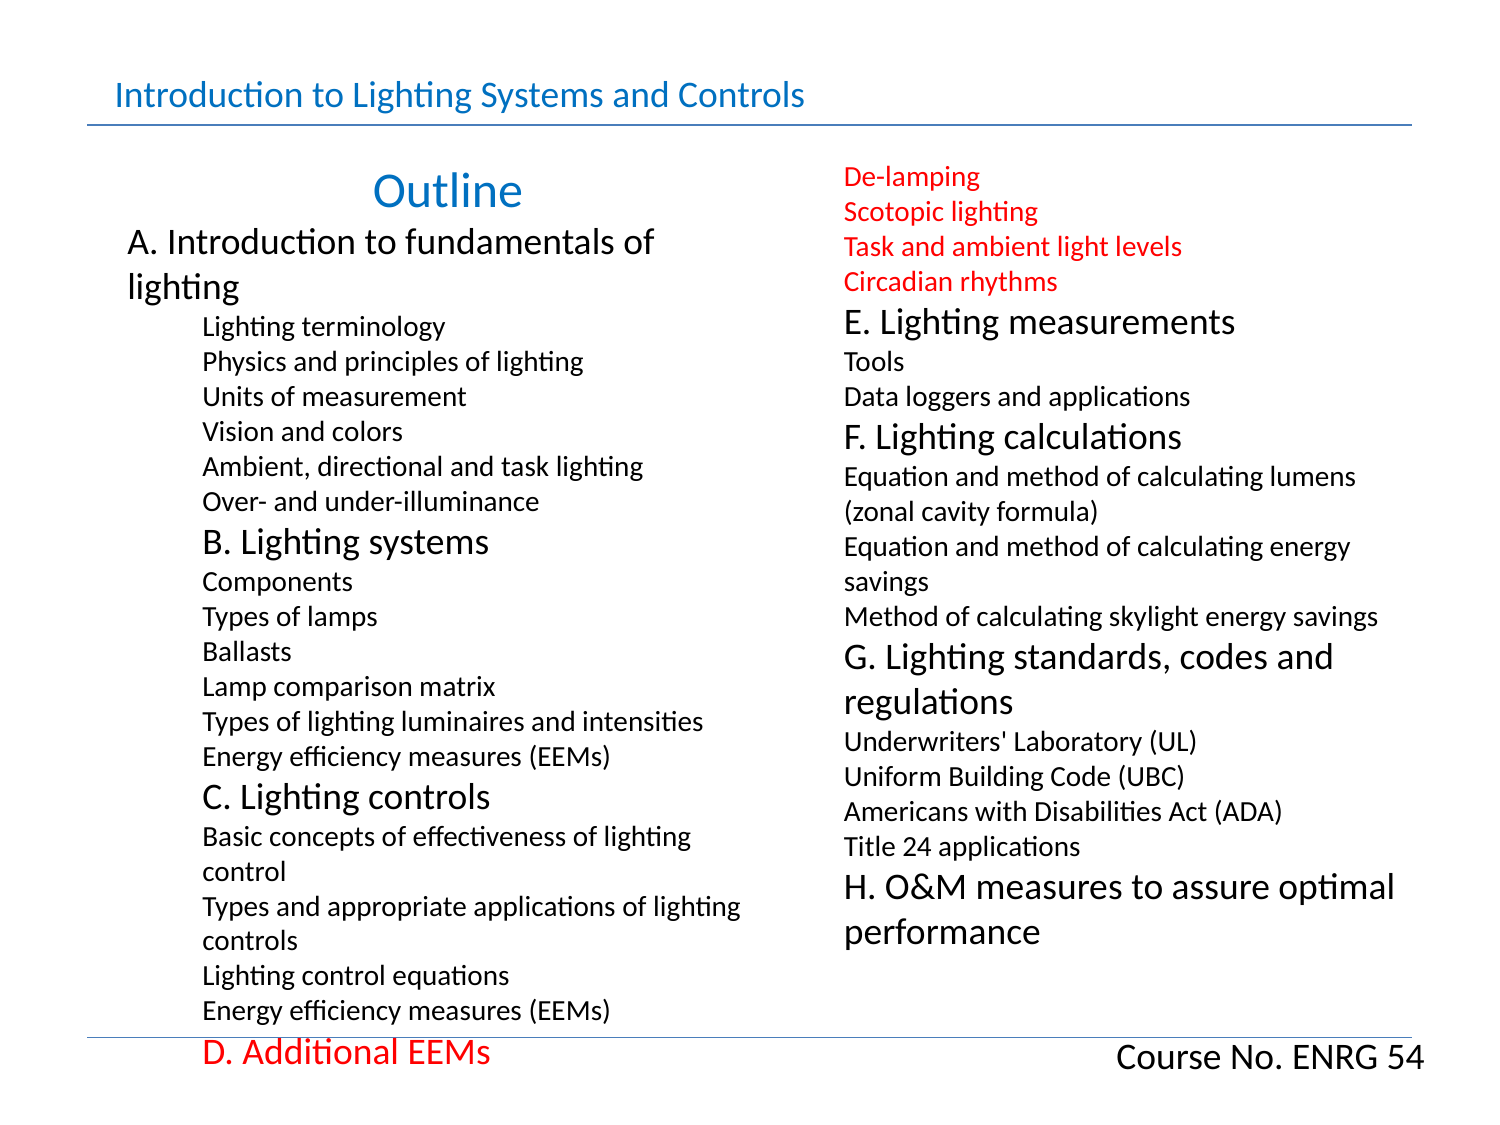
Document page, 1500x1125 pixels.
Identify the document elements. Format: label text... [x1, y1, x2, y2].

text_box Course No. ENRG 54 [1101, 1024, 1441, 1085]
text_box Outline A. Introduction to fundamentals of lighting Lighting terminology Physics and principles of lighting Units of measurement Vision and colors Ambient, directional and task lighting Over- and under-illuminance B. Lighting systems Components Types of lamps Ballasts Lamp comparison matrix Types of lighting luminaires and intensities Energy efficiency measures (EEMs) C. Lighting controls Basic concepts of effectiveness of lighting control Types and appropriate applications of lighting controls Lighting control equations Energy efficiency measures (EEMs) D. Additional EEMs De-lamping Scotopic lighting Task and ambient light levels Circadian rhythms E. Lighting measurements Tools Data loggers and applications F. Lighting calculations Equation and method of calculating lumens (zonal cavity formula) Equation and method of calculating energy savings Method of calculating skylight energy savings G. Lighting standards, codes and regulations Underwriters' Laboratory (UL) Uniform Building Code (UBC) Americans with Disabilities Act (ADA) Title 24 applications H. O&M measures to assure optimal performance [112, 1046, 1425, 1108]
text_box Outline A. Introduction to fundamentals of lighting Lighting terminology Physics and principles of lighting Units of measurement Vision and colors Ambient, directional and task lighting Over- and under-illuminance B. Lighting systems Components Types of lamps Ballasts Lamp comparison matrix Types of lighting luminaires and intensities Energy efficiency measures (EEMs) C. Lighting controls Basic concepts of effectiveness of lighting control Types and appropriate applications of lighting controls Lighting control equations Energy efficiency measures (EEMs) D. Additional EEMs De-lamping Scotopic lighting Task and ambient light levels Circadian rhythms E. Lighting measurements Tools Data loggers and applications F. Lighting calculations Equation and method of calculating lumens (zonal cavity formula) Equation and method of calculating energy savings Method of calculating skylight energy savings G. Lighting standards, codes and regulations Underwriters' Laboratory (UL) Uniform Building Code (UBC) Americans with Disabilities Act (ADA) Title 24 applications H. O&M measures to assure optimal performance [112, 149, 1425, 1036]
text_box Introduction to Lighting Systems and Controls [99, 62, 838, 123]
